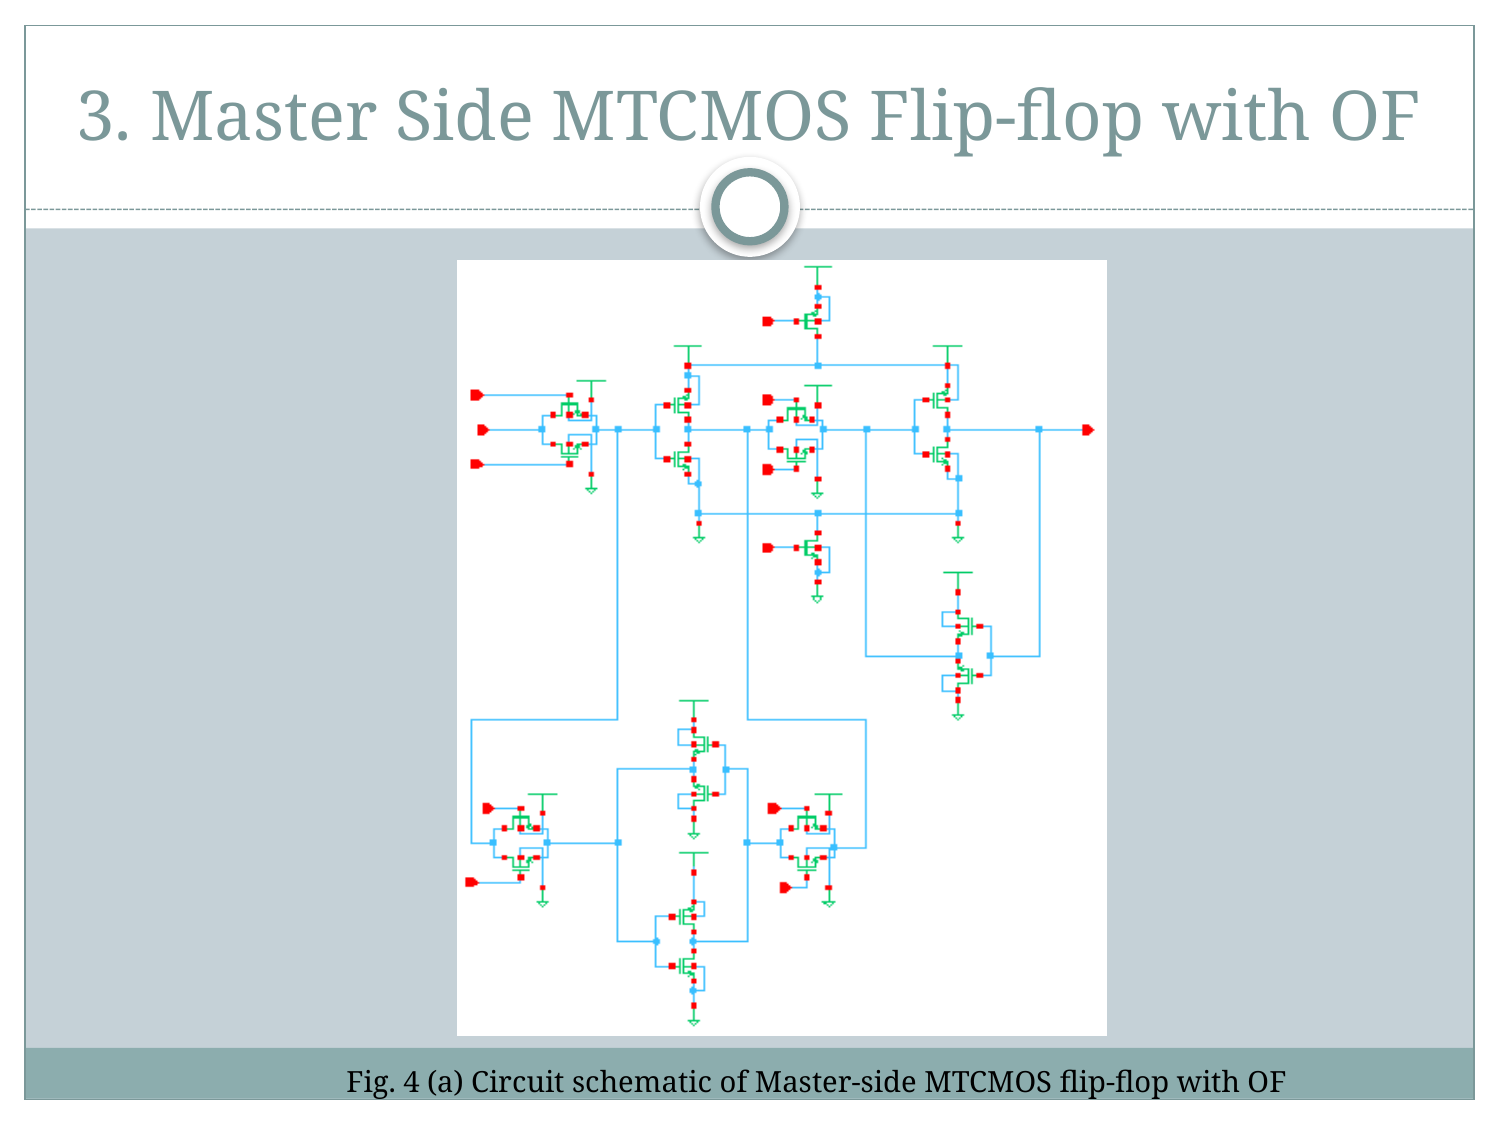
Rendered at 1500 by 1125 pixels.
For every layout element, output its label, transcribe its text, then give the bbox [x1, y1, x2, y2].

picture [457, 259, 1107, 1037]
title 3. Master Side MTCMOS Flip-flop with OF [49, 37, 1450, 162]
text_box Fig. 4 (a) Circuit schematic of Master-side MTCMOS flip-flop with OF [331, 1055, 1384, 1106]
